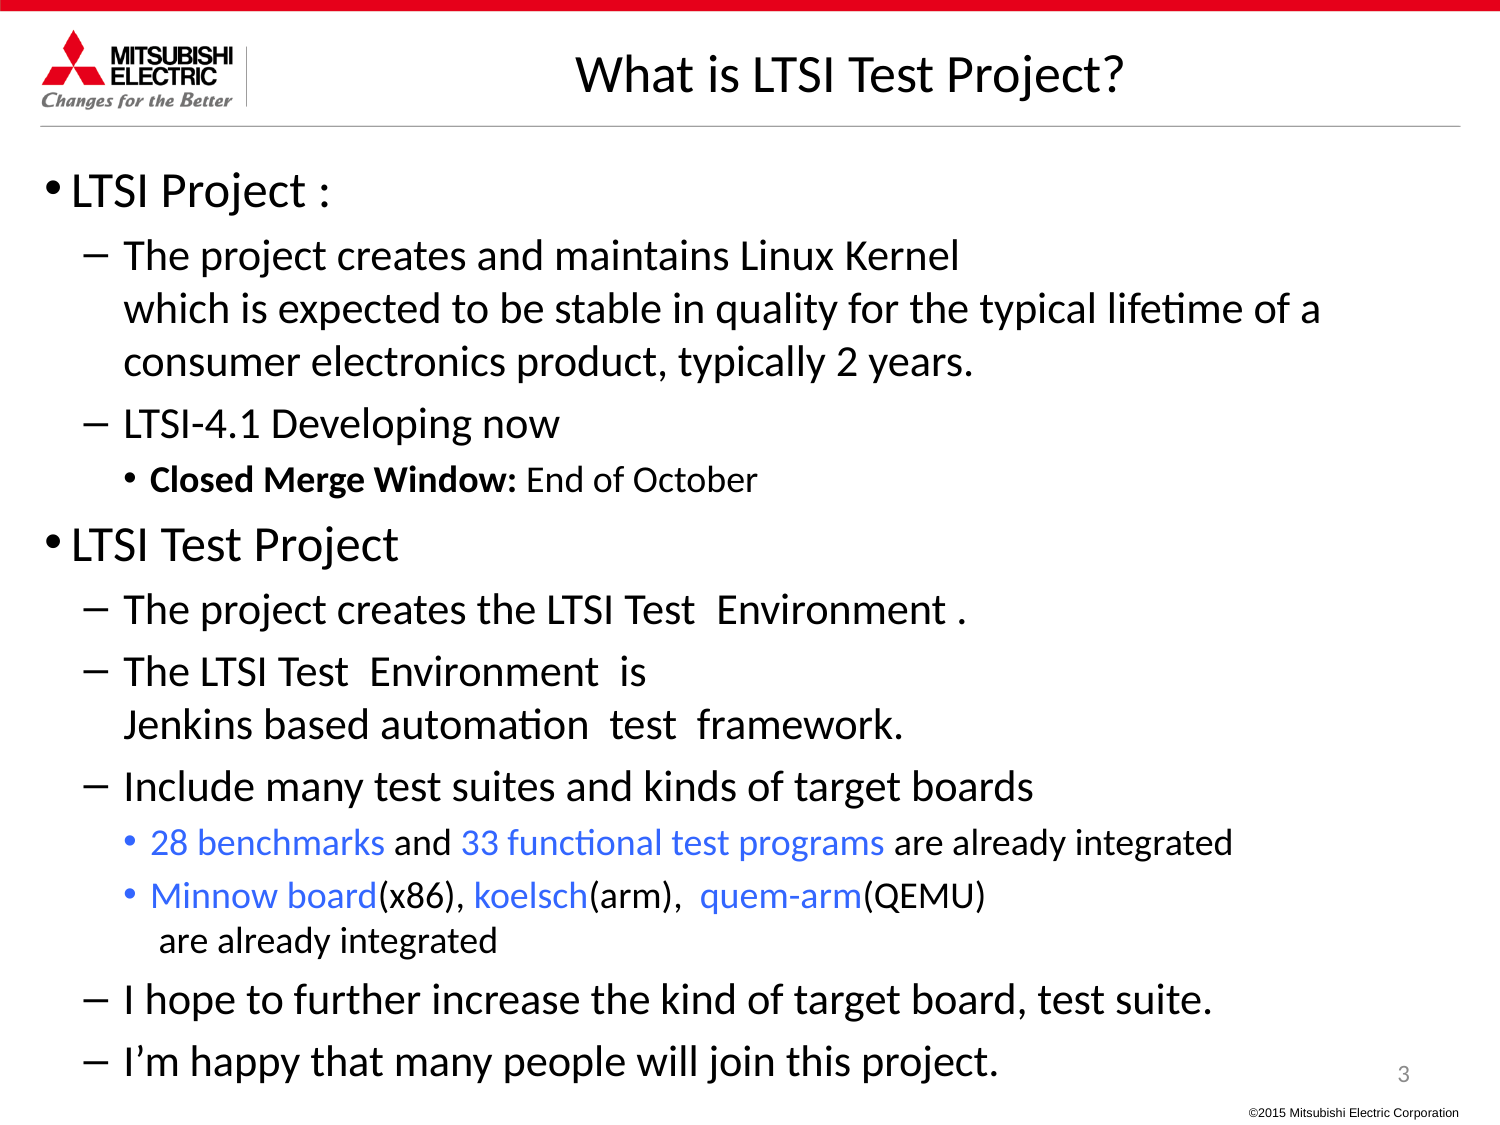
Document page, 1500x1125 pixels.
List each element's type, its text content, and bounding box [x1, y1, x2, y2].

picture [0, 0, 1500, 1125]
list LTSI Project : The project creates and maintains Linux Kernel which is expected to be stable in quality for the typical lifetime of a consumer electronics product, typically 2 years. LTSI-4.1 Developing now Closed Merge Window: End of October LTSI Test Project The project creates the LTSI Test Environment . The LTSI Test Environment is Jenkins based automation test framework. Include many test suites and kinds of target boards 28 benchmarks and 33 functional test programs are already integrated Minnow board(x86), koelsch(arm), quem-arm(QEMU) are already integrated I hope to further increase the kind of target board, test suite. I’m happy that many people will join this project. [29, 149, 1483, 1101]
slide_number 3 [1074, 1042, 1425, 1103]
title What is LTSI Test Project? [242, 30, 1461, 112]
